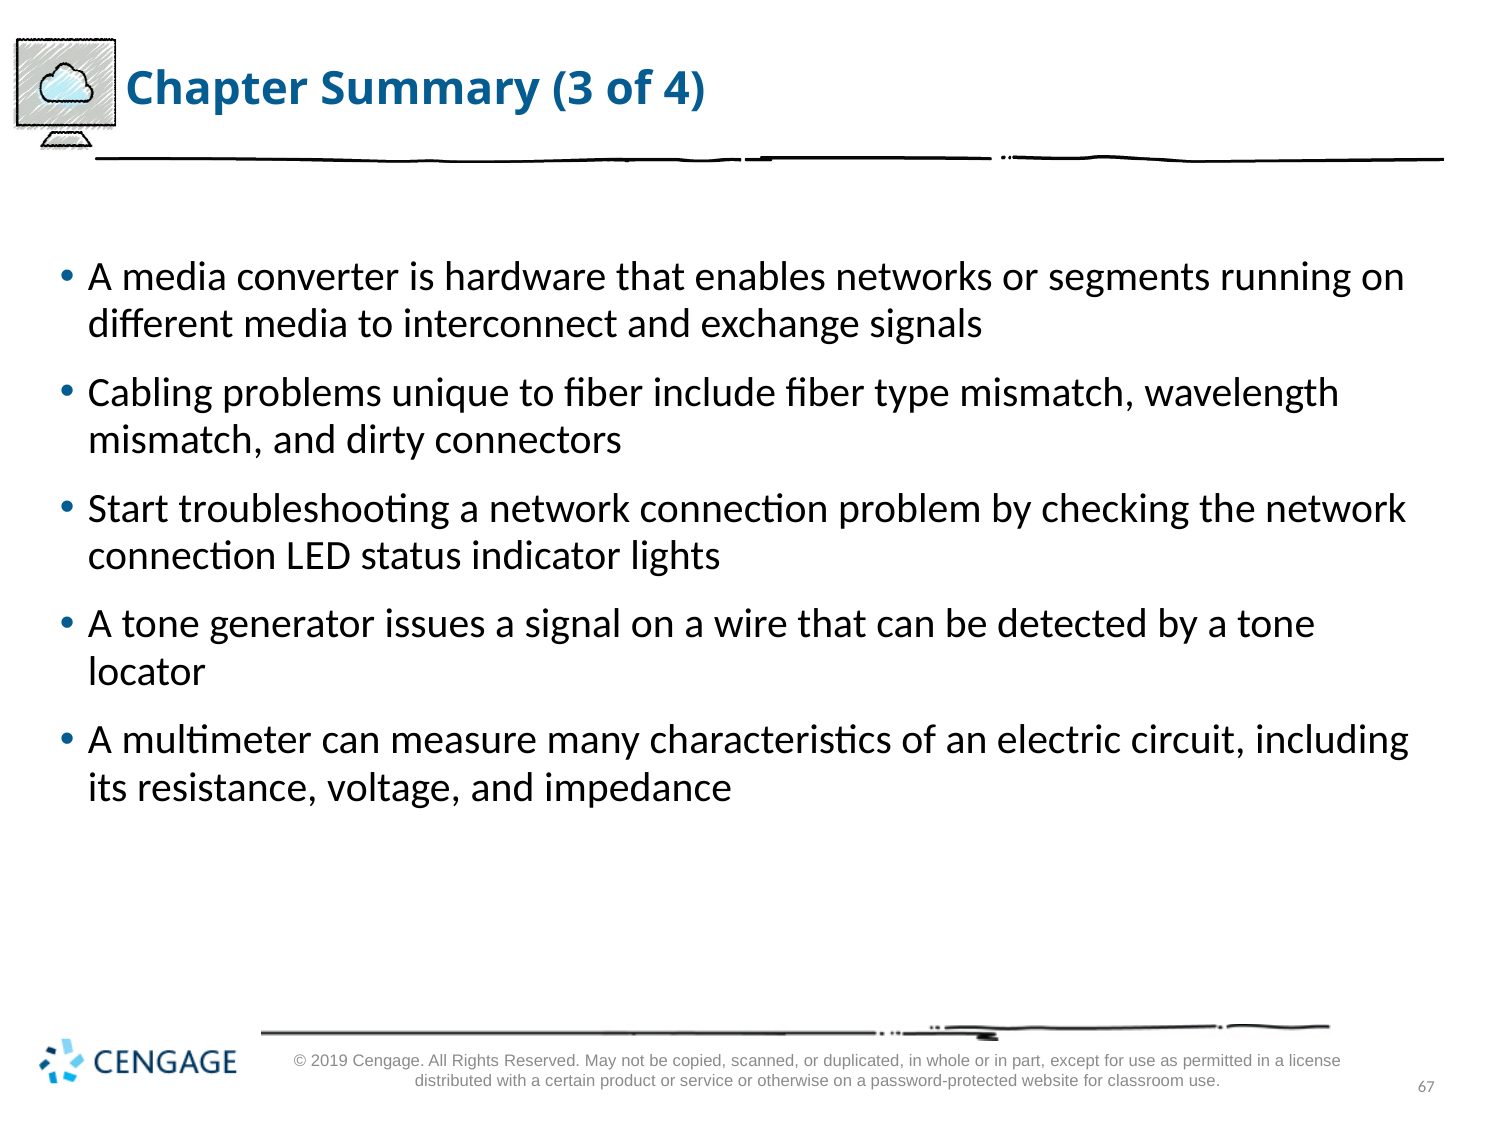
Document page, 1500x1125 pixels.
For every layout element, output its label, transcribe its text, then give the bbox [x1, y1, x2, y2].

picture [261, 1024, 1331, 1041]
footer © 2019 Cengage. All Rights Reserved. May not be copied, scanned, or duplicated, in whole or in part, except for use as permitted in a license distributed with a certain product or service or otherwise on a password-protected website for classroom use. [262, 1050, 1375, 1091]
picture [13, 36, 117, 151]
list A media converter is hardware that enables networks or segments running on different media to interconnect and exchange signals Cabling problems unique to fiber include fiber type mismatch, wavelength mismatch, and dirty connectors Start troubleshooting a network connection problem by checking the network connection L E D status indicator lights A tone generator issues a signal on a wire that can be detected by a tone locator A multimeter can measure many characteristics of an electric circuit, including its resistance, voltage, and impedance [59, 252, 1441, 833]
picture [19, 1025, 249, 1096]
picture [95, 155, 1444, 163]
title Chapter Summary (3 of 4) [125, 66, 1442, 116]
